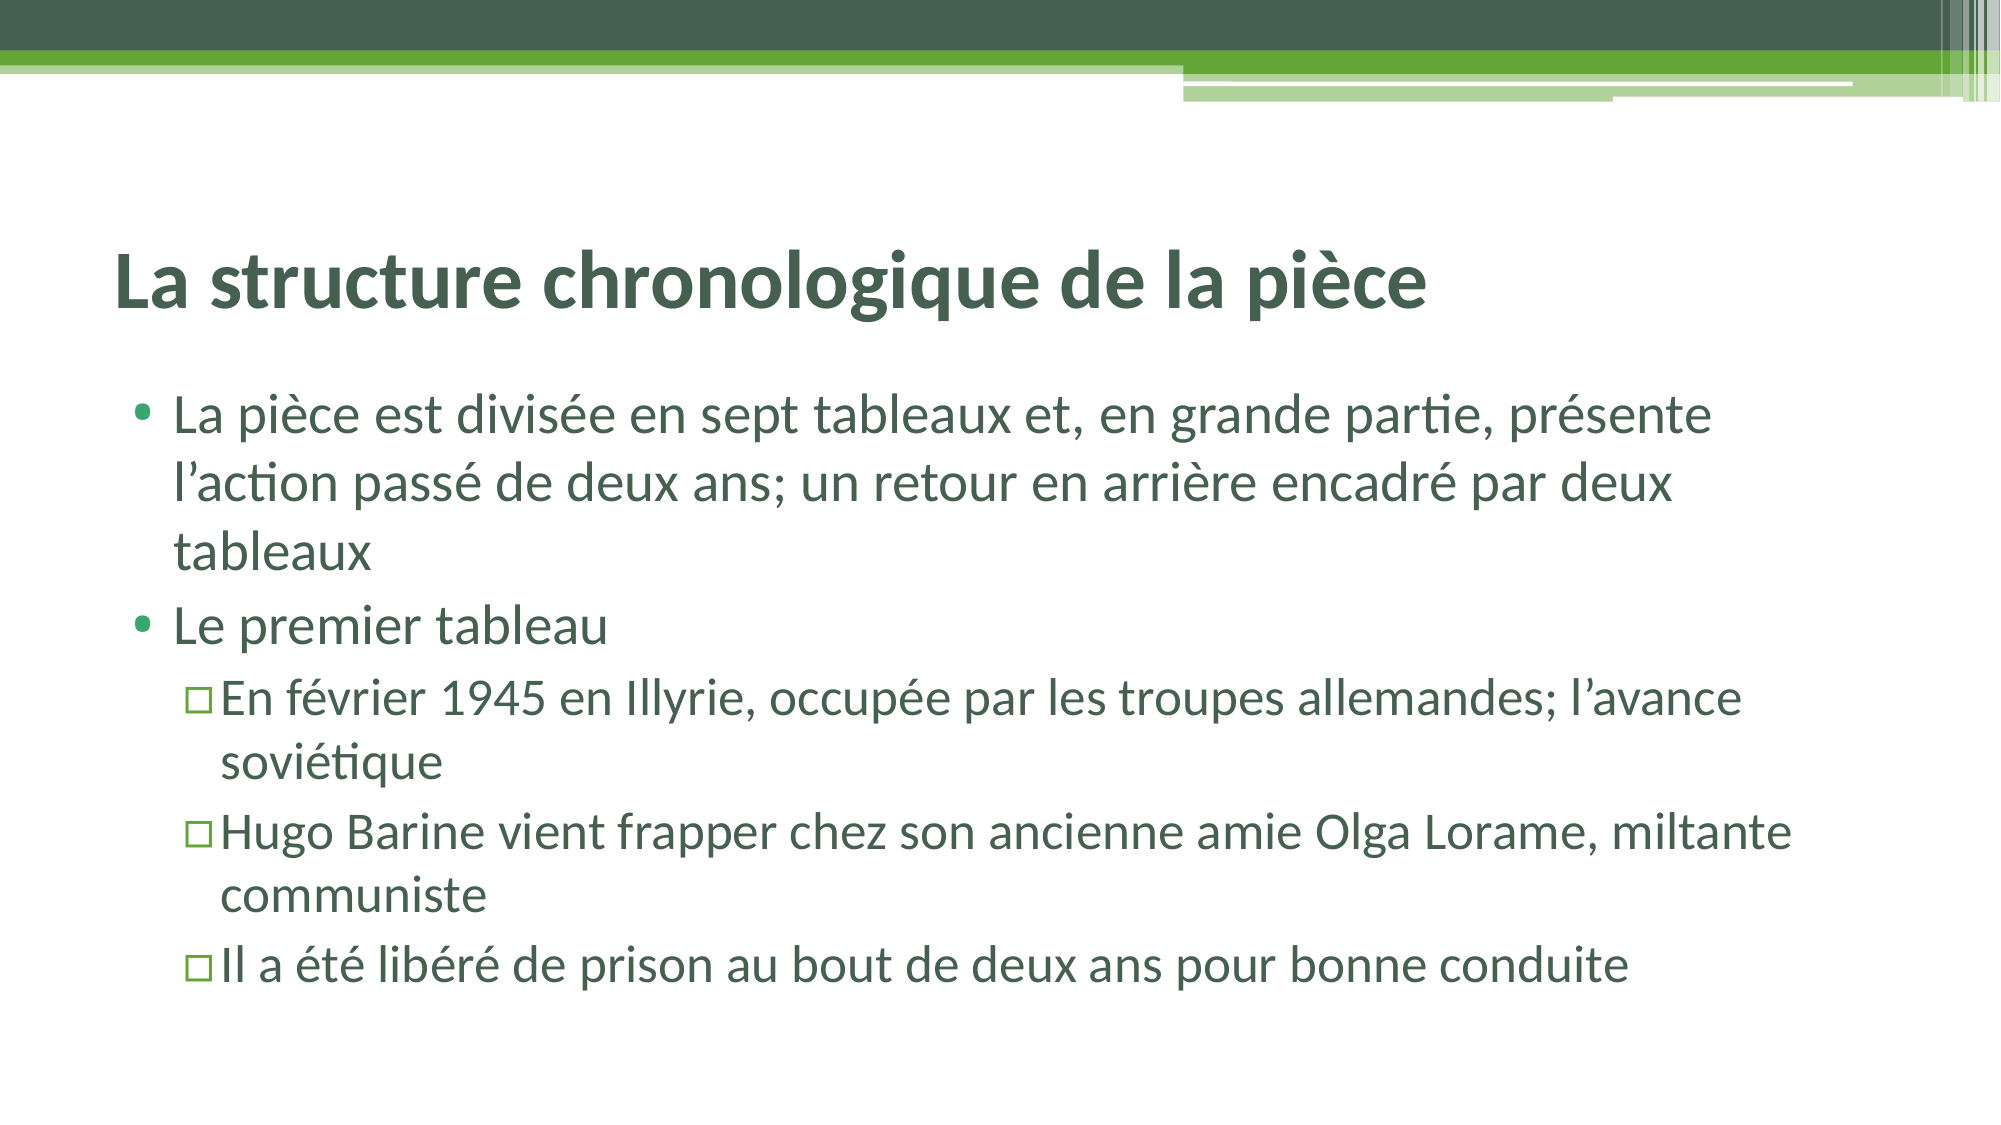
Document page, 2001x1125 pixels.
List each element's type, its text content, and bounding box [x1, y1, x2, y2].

title La structure chronologique de la pièce [99, 187, 1900, 363]
list La pièce est divisée en sept tableaux et, en grande partie, présente l’action passé de deux ans; un retour en arrière encadré par deux tableaux Le premier tableau En février 1945 en Illyrie, occupée par les troupes allemandes; l’avance soviétique Hugo Barine vient frapper chez son ancienne amie Olga Lorame, miltante communiste Il a été libéré de prison au bout de deux ans pour bonne conduite [99, 368, 1900, 1079]
